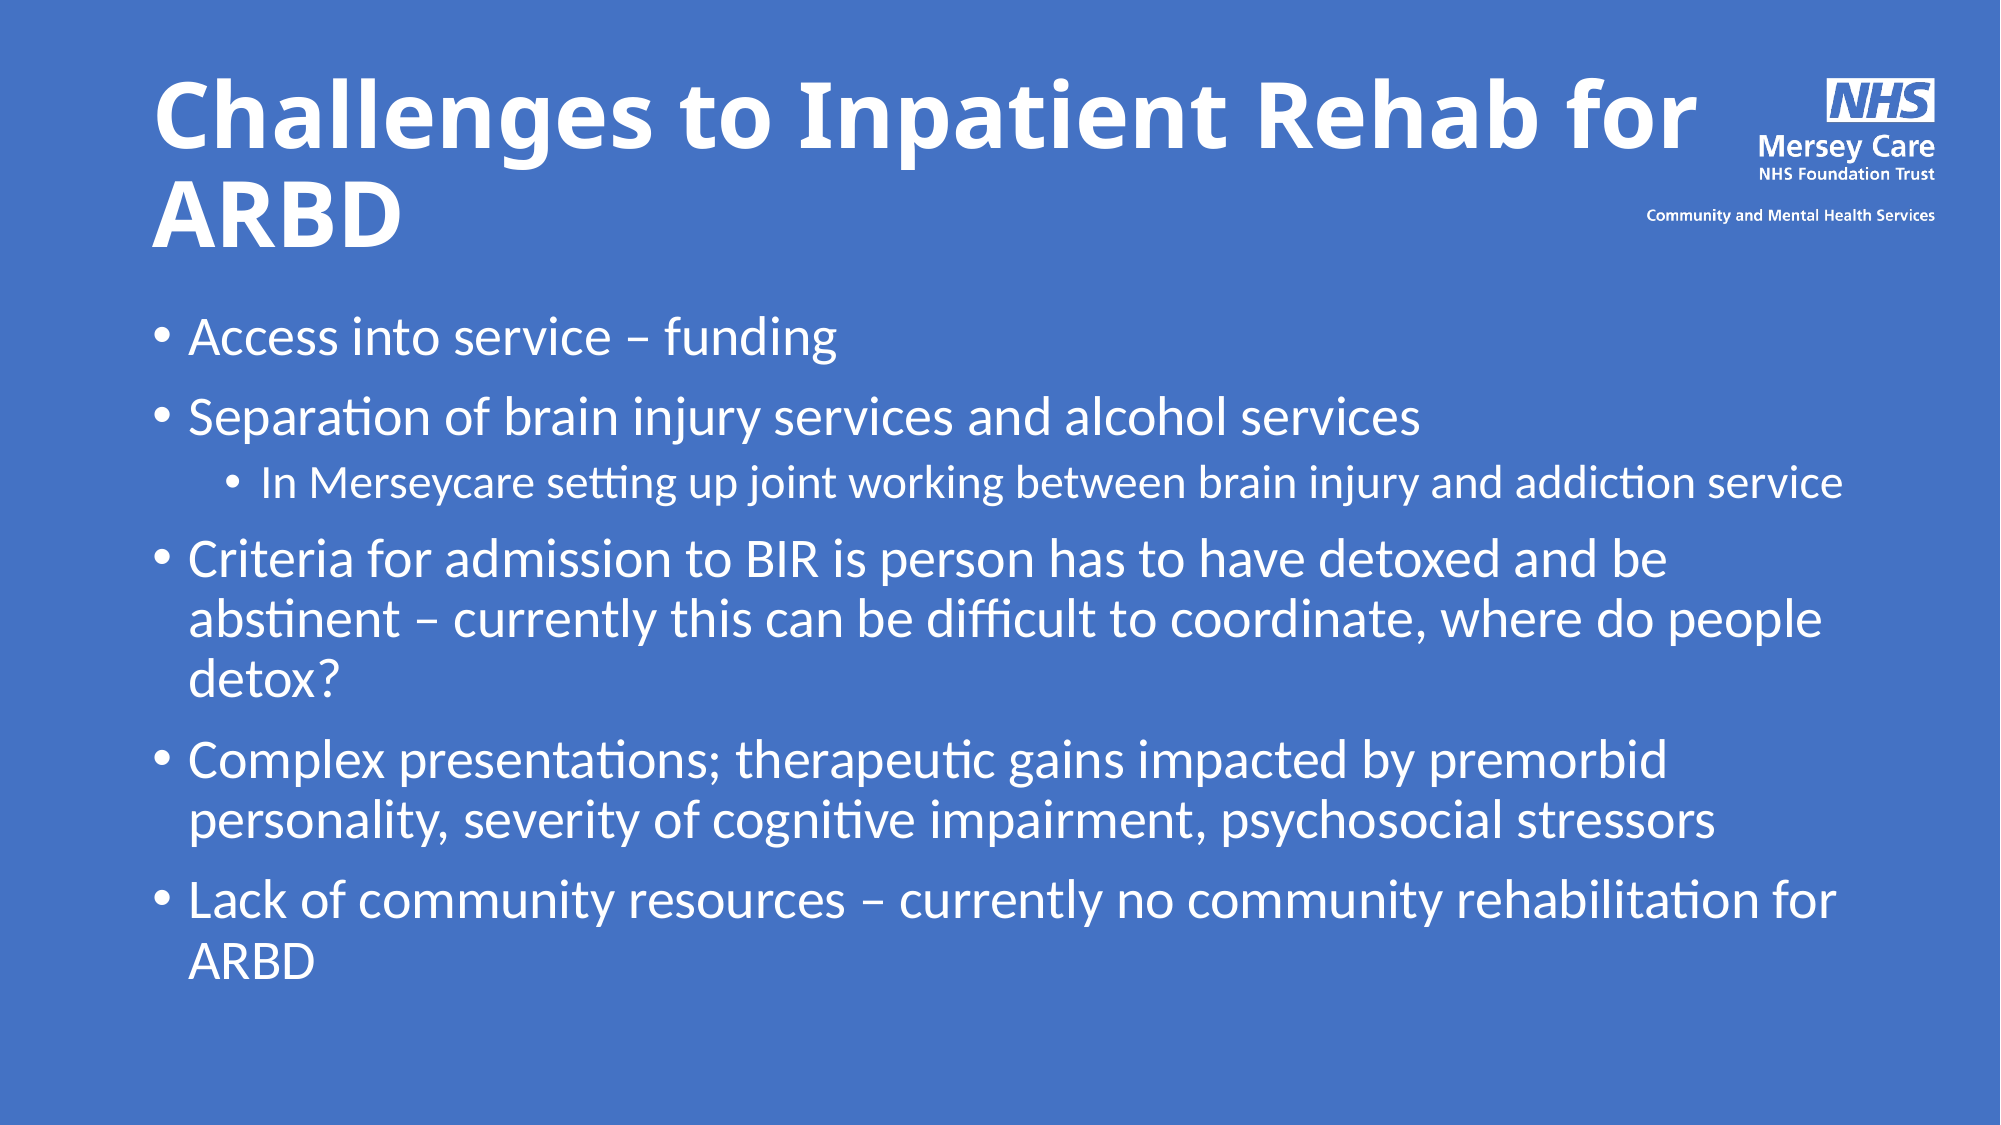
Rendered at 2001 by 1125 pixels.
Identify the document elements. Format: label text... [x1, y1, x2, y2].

title Challenges to Inpatient Rehab for ARBD [137, 59, 1863, 278]
picture [1646, 78, 1935, 224]
list Access into service – funding Separation of brain injury services and alcohol services In Merseycare setting up joint working between brain injury and addiction service Criteria for admission to BIR is person has to have detoxed and be abstinent – currently this can be difficult to coordinate, where do people detox? Complex presentations; therapeutic gains impacted by premorbid personality, severity of cognitive impairment, psychosocial stressors Lack of community resources – currently no community rehabilitation for ARBD [137, 299, 1863, 1014]
